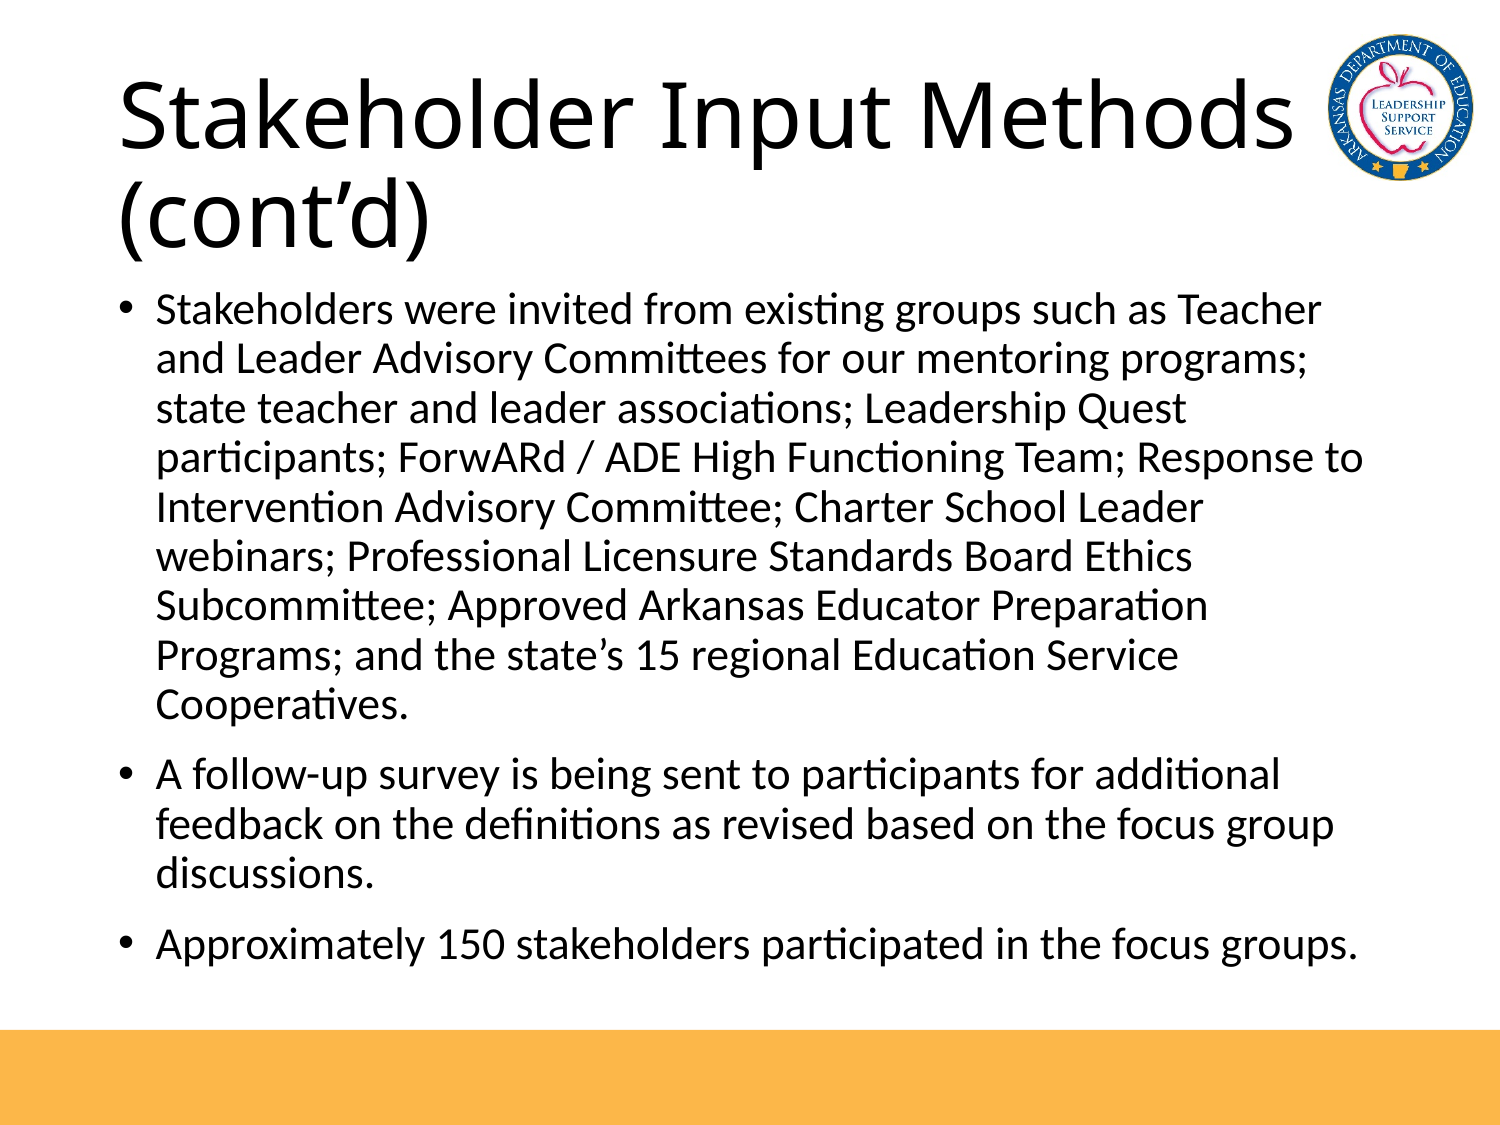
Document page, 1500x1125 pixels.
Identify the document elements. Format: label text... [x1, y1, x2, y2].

picture [1327, 34, 1478, 181]
list Stakeholders were invited from existing groups such as Teacher and Leader Advisory Committees for our mentoring programs; state teacher and leader associations; Leadership Quest participants; ForwARd / ADE High Functioning Team; Response to Intervention Advisory Committee; Charter School Leader webinars; Professional Licensure Standards Board Ethics Subcommittee; Approved Arkansas Educator Preparation Programs; and the state’s 15 regional Education Service Cooperatives. A follow-up survey is being sent to participants for additional feedback on the definitions as revised based on the focus group discussions. Approximately 150 stakeholders participated in the focus groups. [103, 277, 1397, 908]
title Stakeholder Input Methods (cont’d) [103, 59, 1397, 277]
